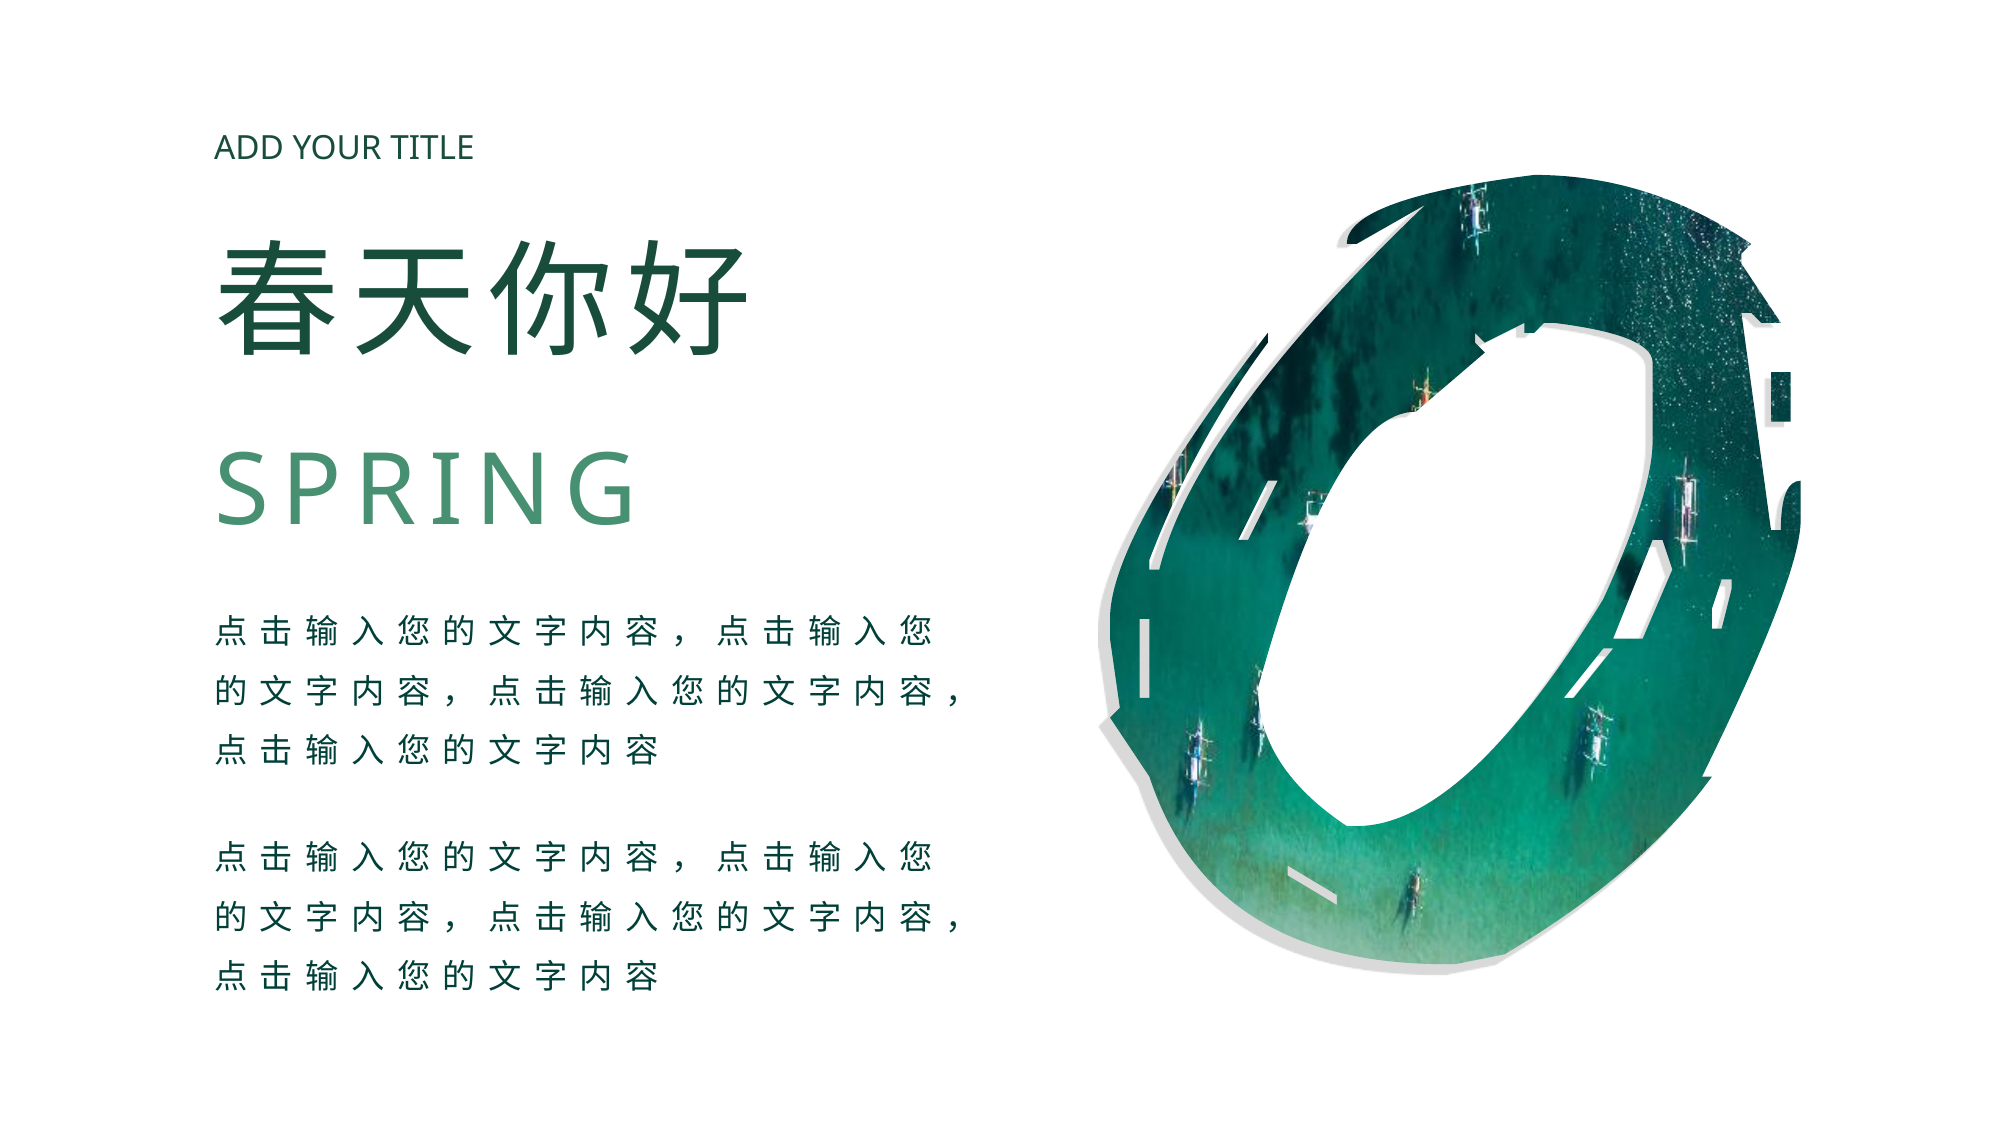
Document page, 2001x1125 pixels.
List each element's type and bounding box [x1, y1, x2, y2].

text_box [199, 119, 1801, 1006]
